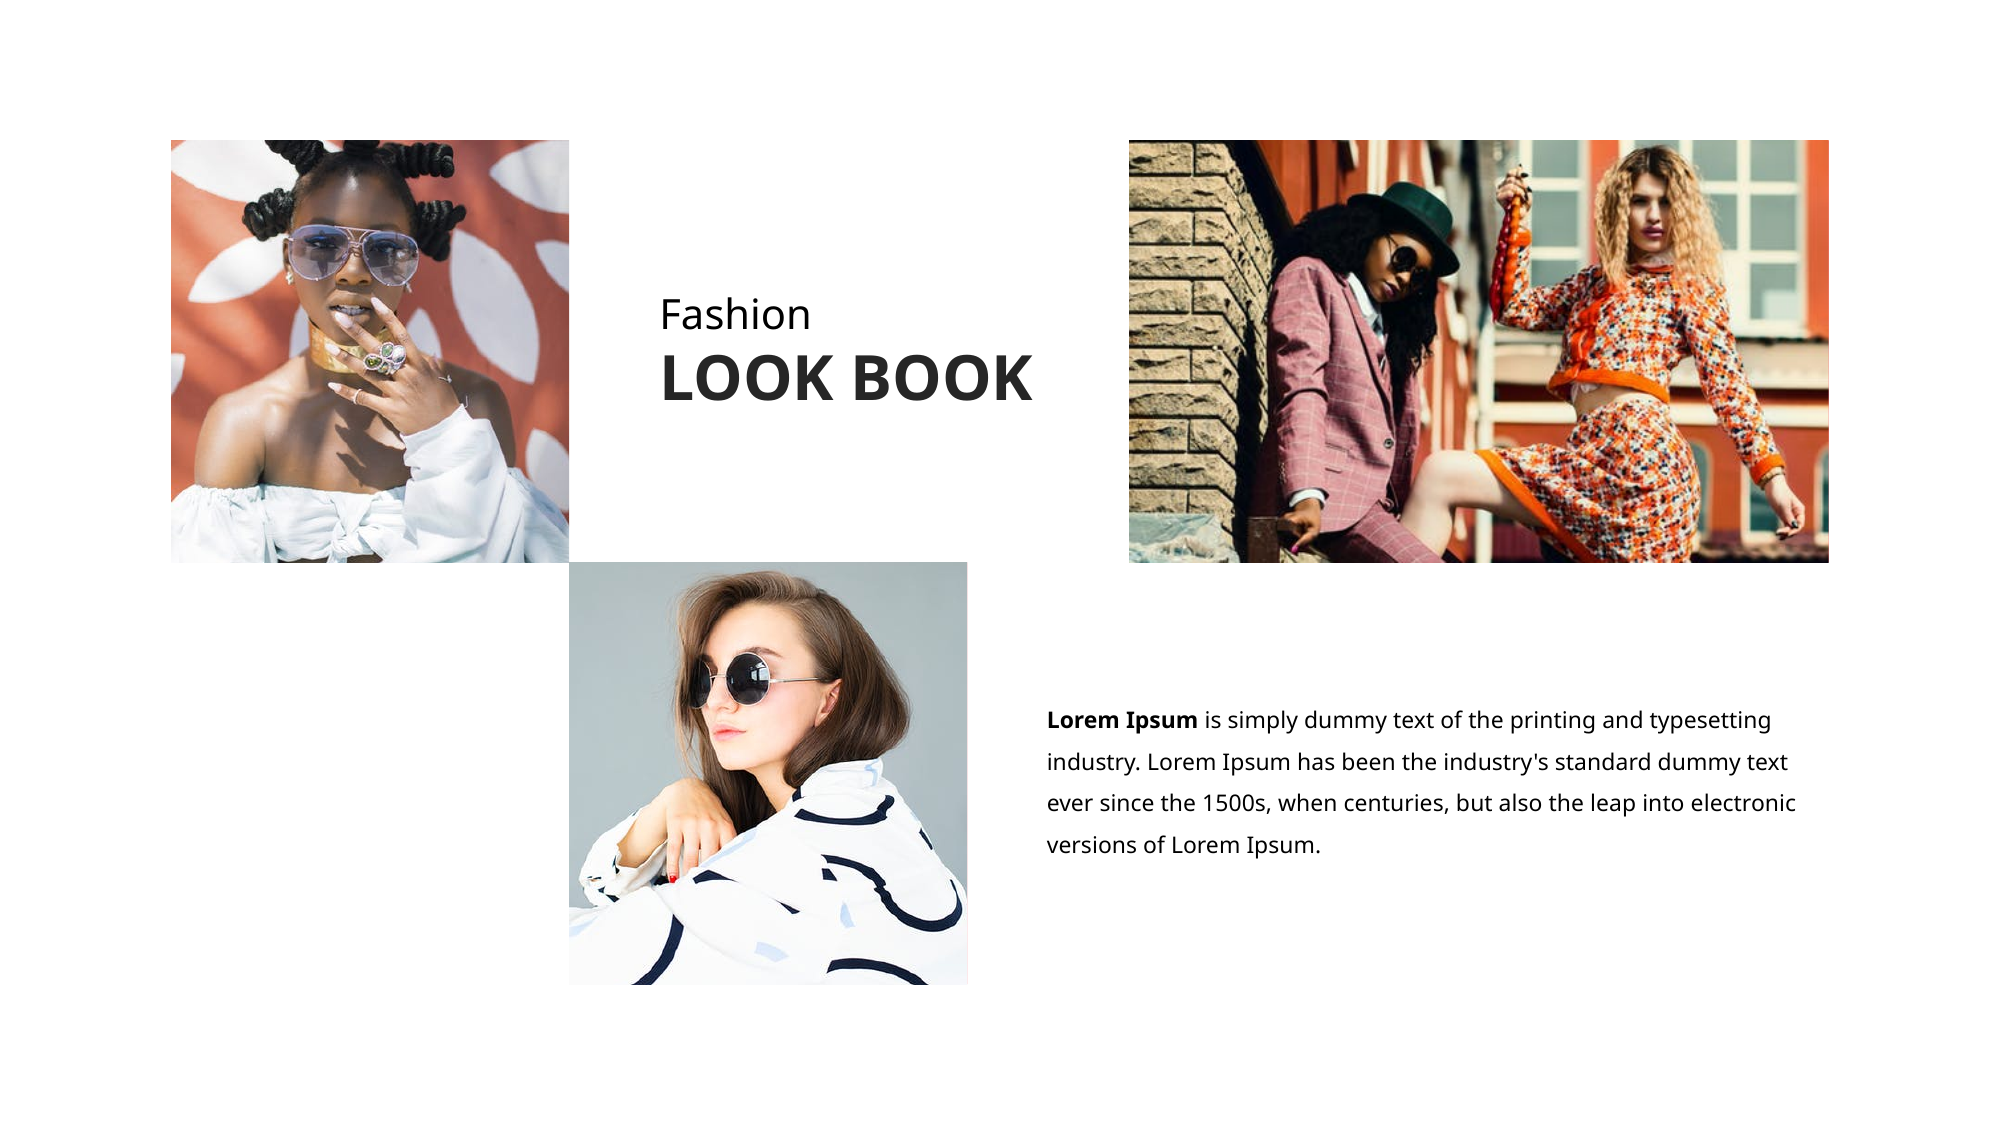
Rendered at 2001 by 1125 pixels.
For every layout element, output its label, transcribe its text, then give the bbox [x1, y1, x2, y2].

picture [1129, 140, 1829, 563]
picture [171, 140, 968, 985]
text_box Fashion LOOK BOOK [644, 280, 1095, 421]
text_box Lorem Ipsum is simply dummy text of the printing and typesetting industry. Lorem Ipsum has been the industry's standard dummy text ever since the 1500s, when centuries, but also the leap into electronic versions of Lorem Ipsum. [1032, 684, 1829, 866]
